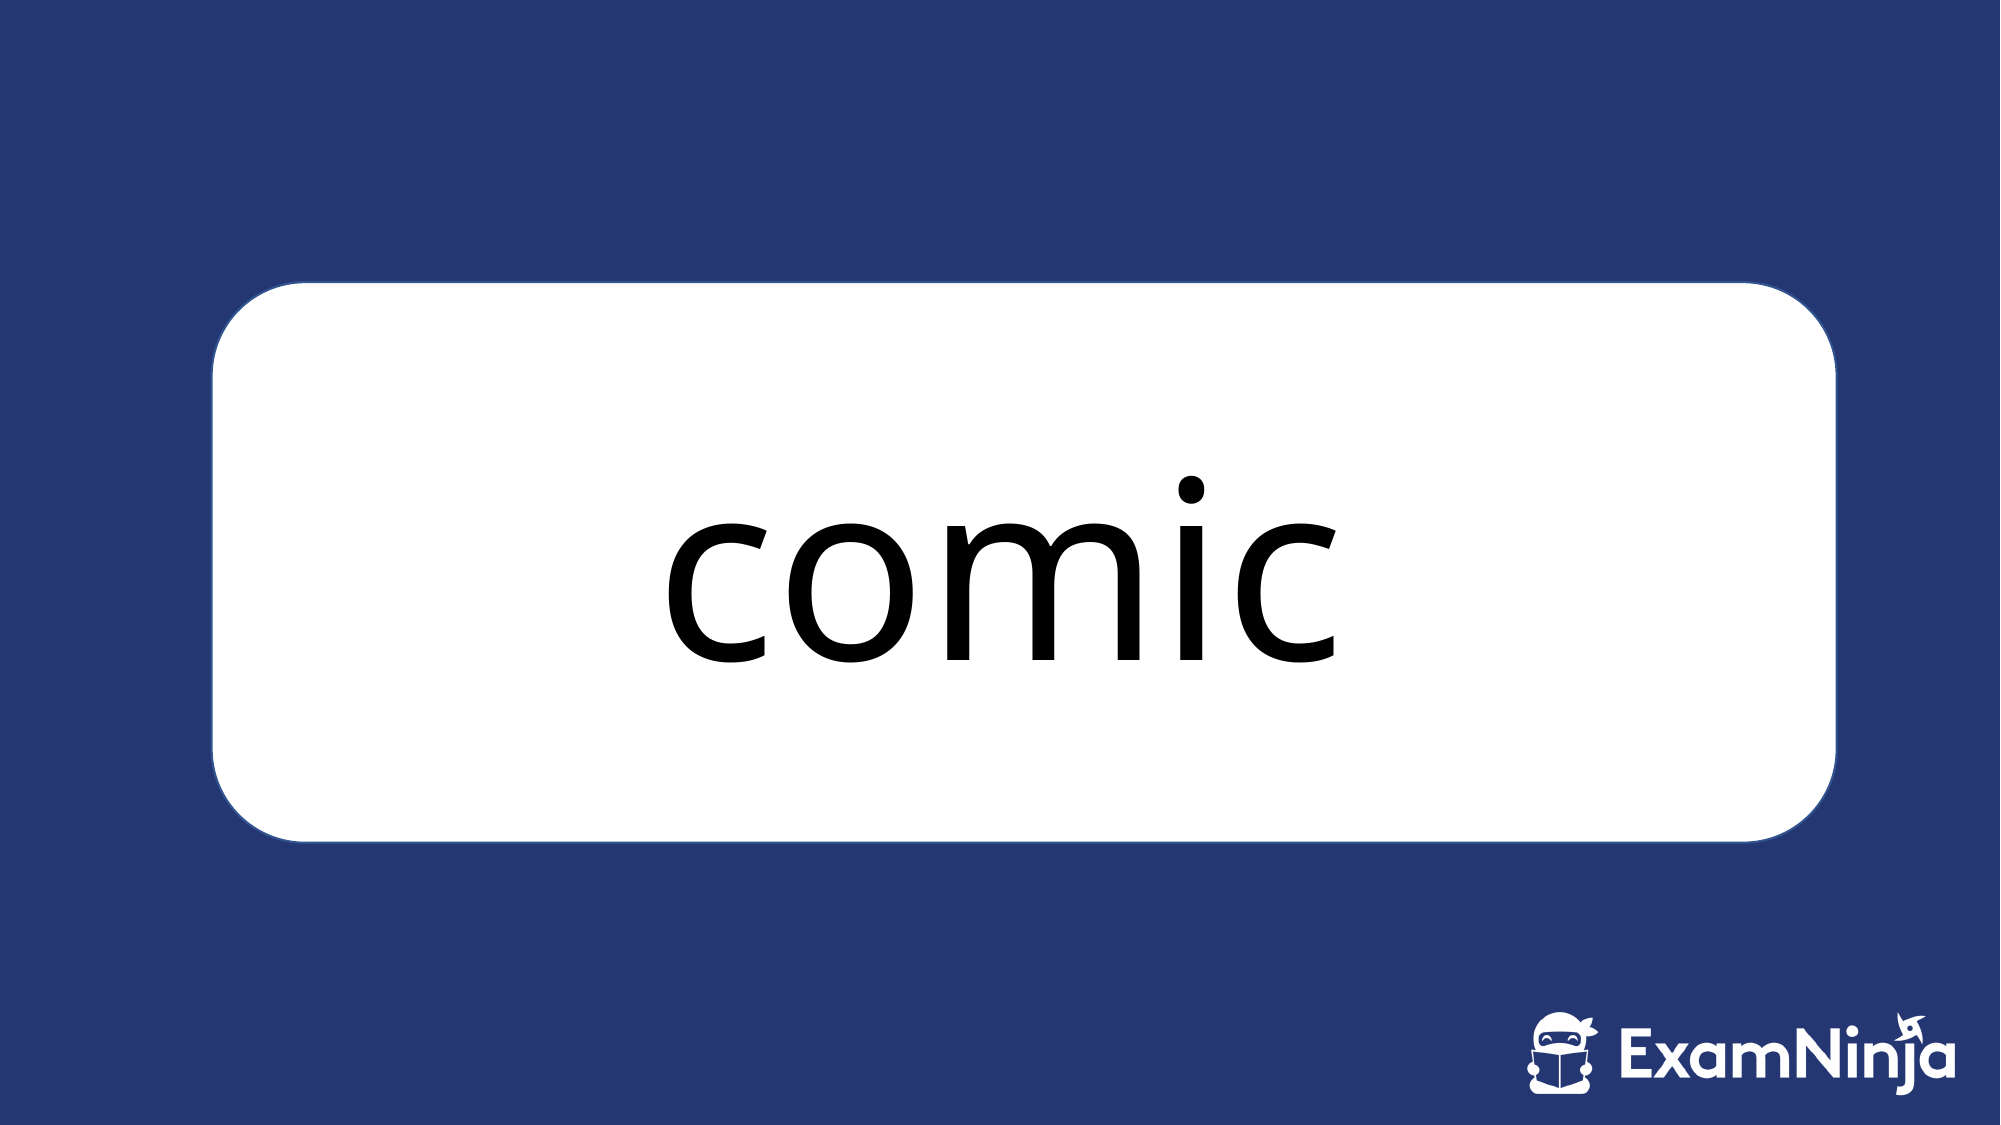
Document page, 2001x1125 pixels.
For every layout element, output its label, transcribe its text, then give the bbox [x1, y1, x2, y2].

text_box comic [143, 403, 1857, 719]
picture [1501, 1003, 1979, 1102]
text_box [210, 719, 1838, 844]
text_box [210, 281, 1838, 403]
